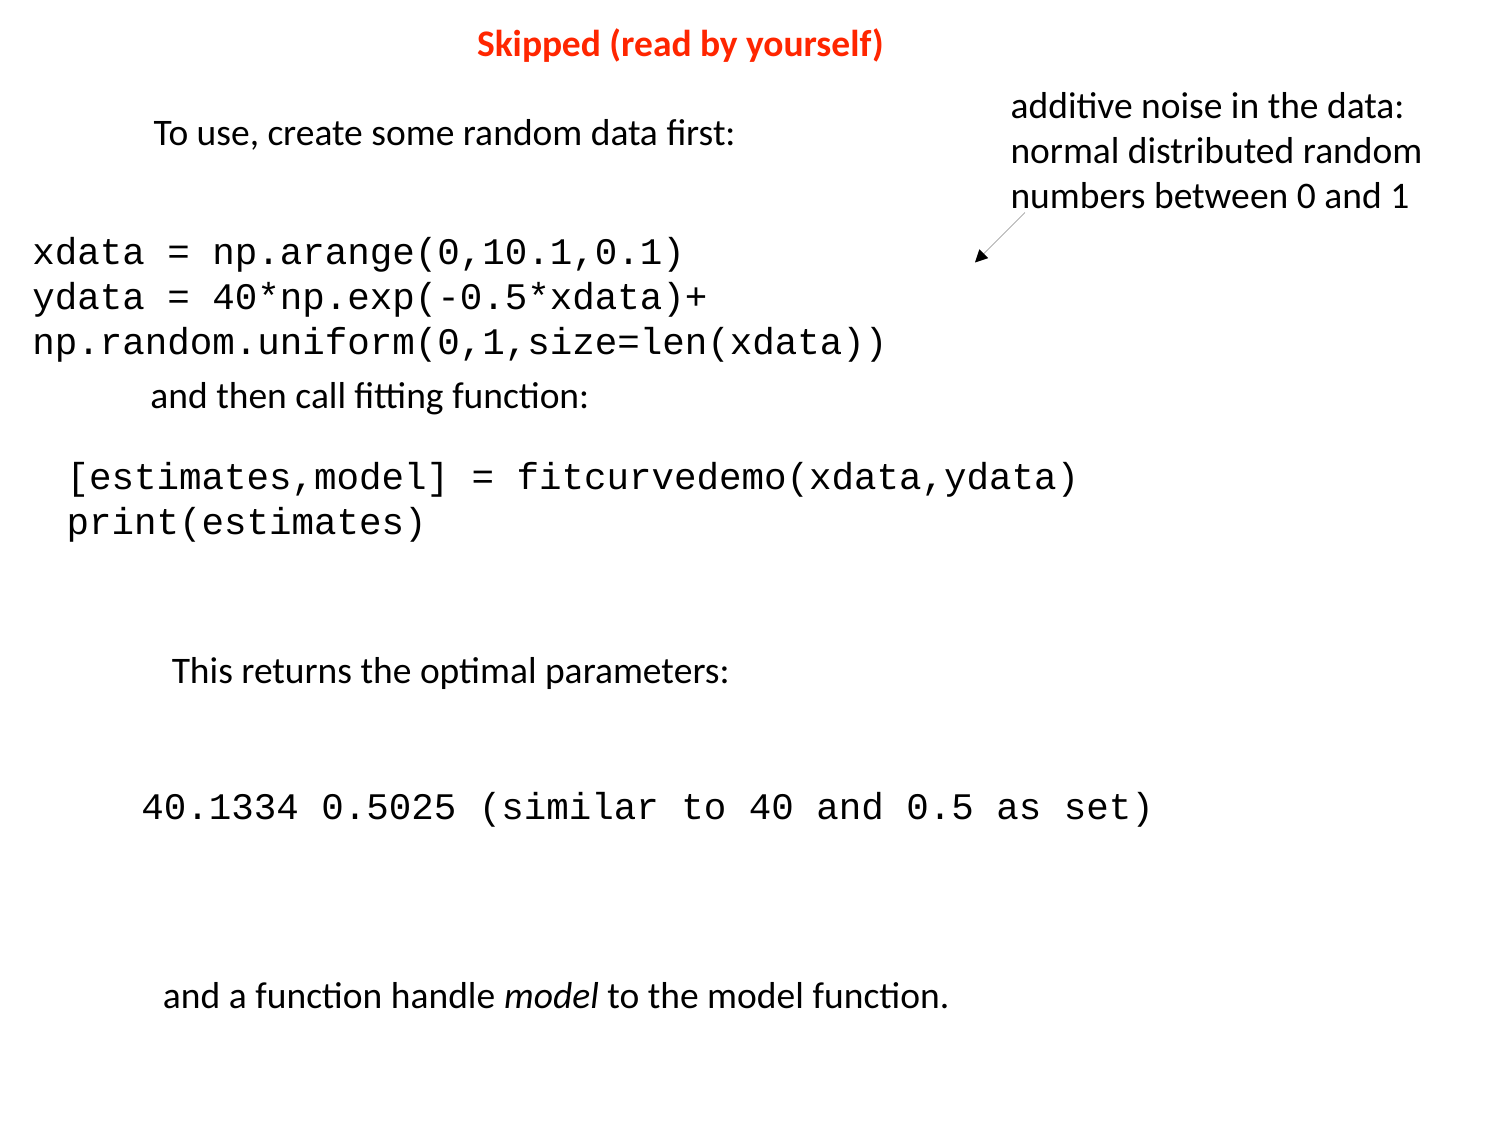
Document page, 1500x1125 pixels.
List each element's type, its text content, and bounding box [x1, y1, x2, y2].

text_box additive noise in the data: normal distributed random numbers between 0 and 1 [1002, 72, 1432, 225]
text_box xdata = np.arange(0,10.1,0.1) ydata = 40*np.exp(-0.5*xdata)+ np.random.uniform(0,1,size=len(xdata)) [17, 219, 1105, 370]
text_box [estimates,model] = fitcurvedemo(xdata,ydata) print(estimates) [29, 444, 1317, 550]
text_box Skipped (read by yourself) [468, 10, 1134, 72]
text_box To use, create some random data first: [145, 99, 745, 162]
text_box and then call fitting function: [142, 370, 599, 425]
text_box This returns the optimal parameters: [163, 637, 739, 700]
text_box and a function handle model to the model function. [154, 962, 958, 1025]
text_box 40.1334 0.5025 (similar to 40 and 0.5 as set) [126, 775, 1169, 880]
